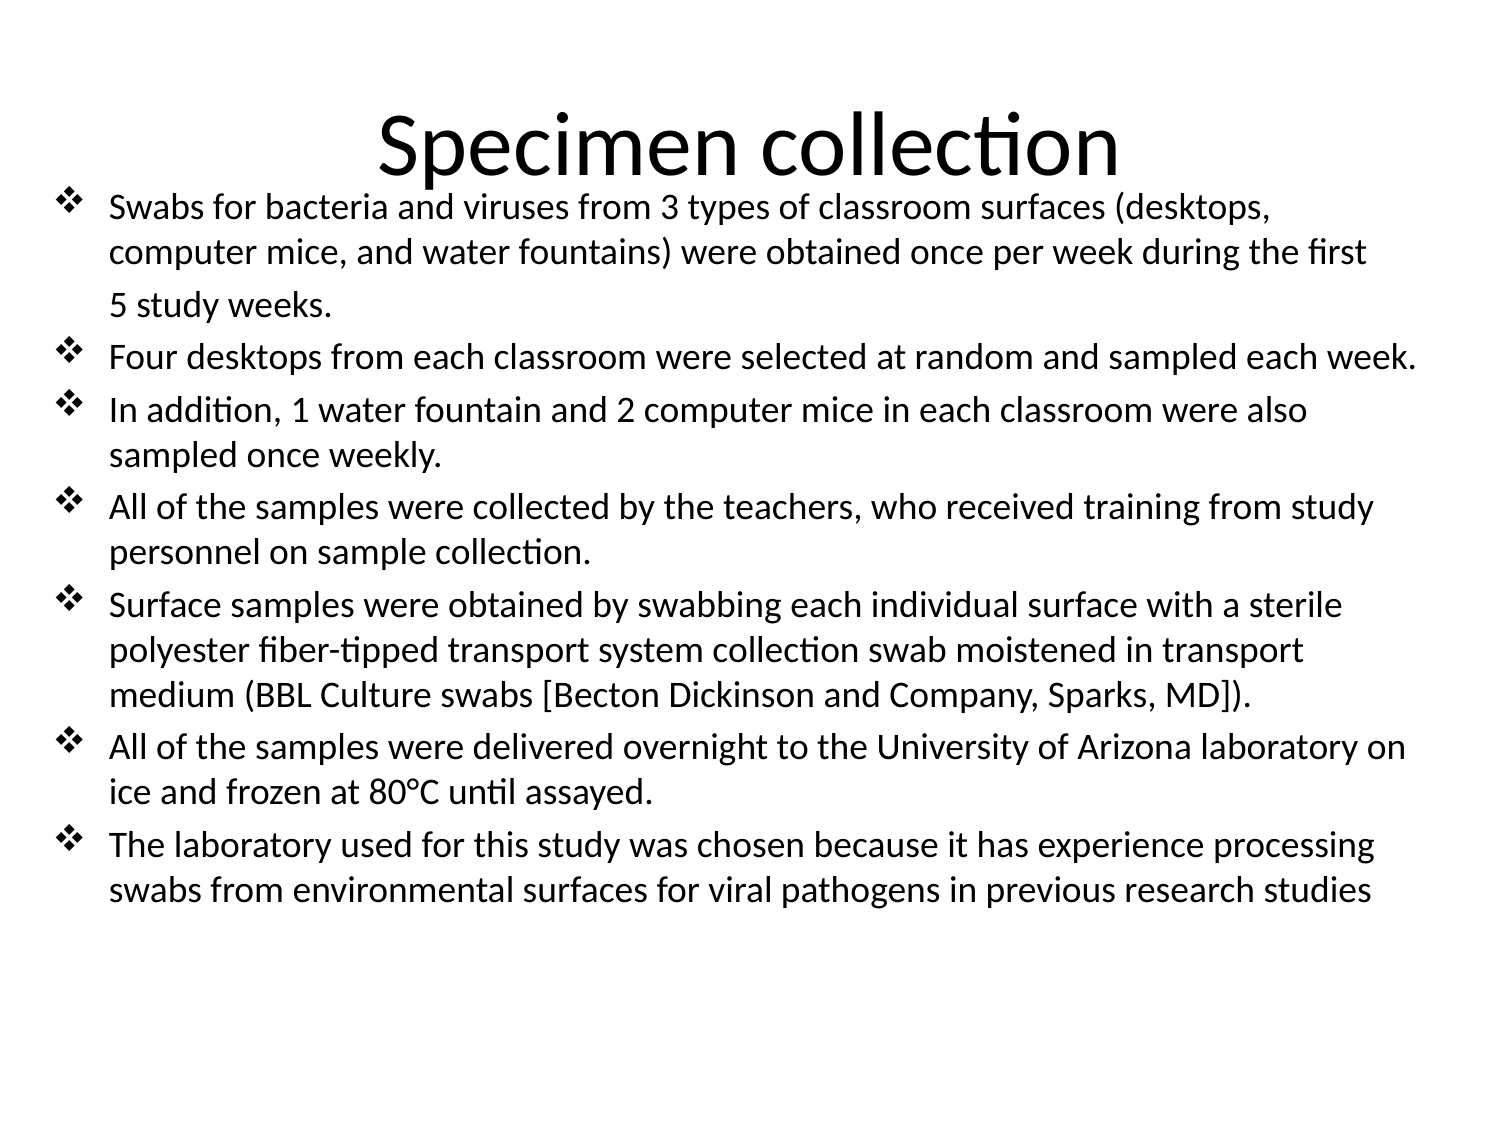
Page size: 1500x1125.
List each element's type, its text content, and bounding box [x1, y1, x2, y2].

title Specimen collection [75, 45, 1425, 174]
list Swabs for bacteria and viruses from 3 types of classroom surfaces (desktops, computer mice, and water fountains) were obtained once per week during the first 5 study weeks. Four desktops from each classroom were selected at random and sampled each week. In addition, 1 water fountain and 2 computer mice in each classroom were also sampled once weekly. All of the samples were collected by the teachers, who received training from study personnel on sample collection. Surface samples were obtained by swabbing each individual surface with a sterile polyester fiber-tipped transport system collection swab moistened in transport medium (BBL Culture swabs [Becton Dickinson and Company, Sparks, MD]). All of the samples were delivered overnight to the University of Arizona laboratory on ice and frozen at 80°C until assayed. The laboratory used for this study was chosen because it has experience processing swabs from environmental surfaces for viral pathogens in previous research studies [37, 174, 1438, 1025]
